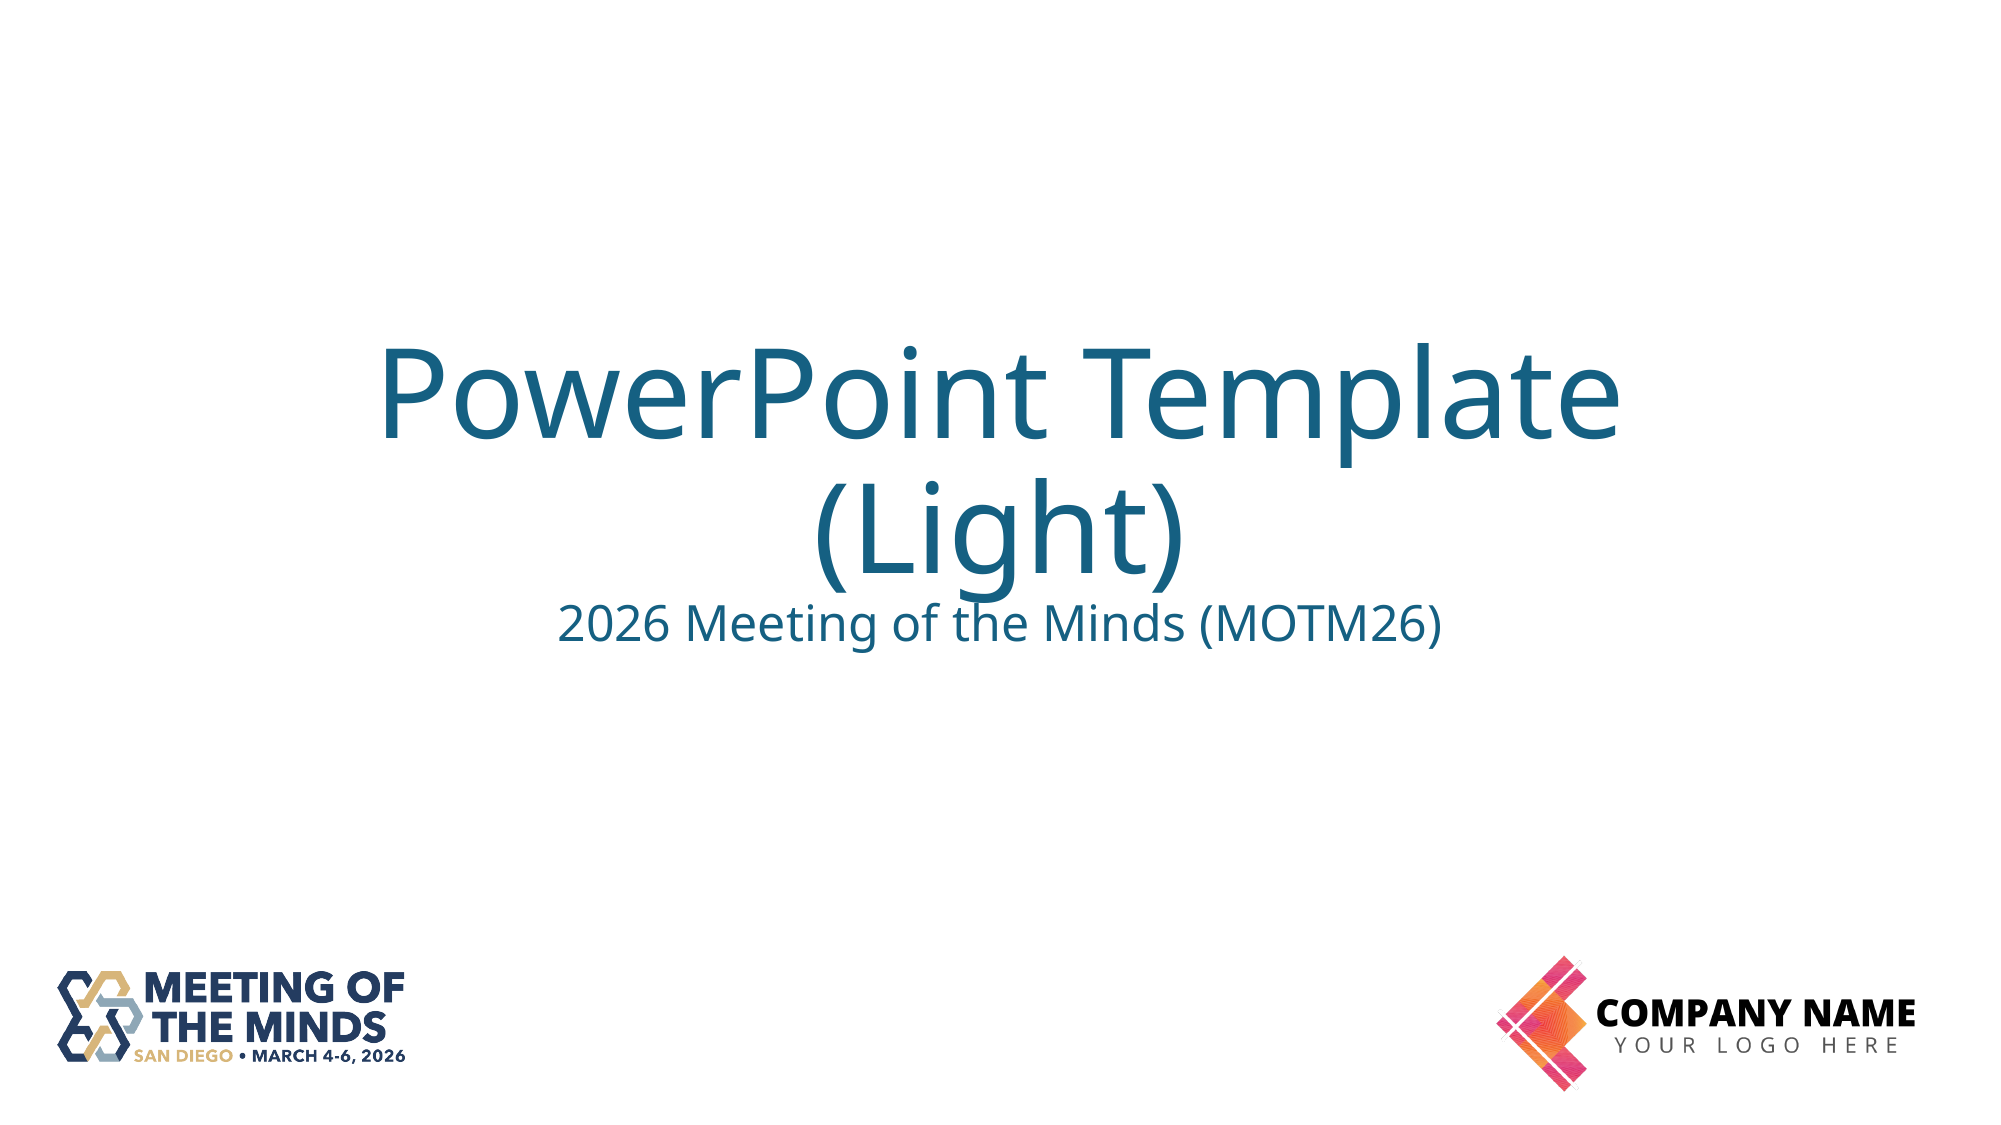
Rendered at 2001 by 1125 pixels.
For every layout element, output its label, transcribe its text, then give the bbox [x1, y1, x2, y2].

picture [1493, 952, 1921, 1095]
subtitle 2026 Meeting of the Minds (MOTM26) [249, 590, 1750, 863]
title PowerPoint Template (Light) [249, 357, 1750, 575]
picture [57, 971, 405, 1064]
